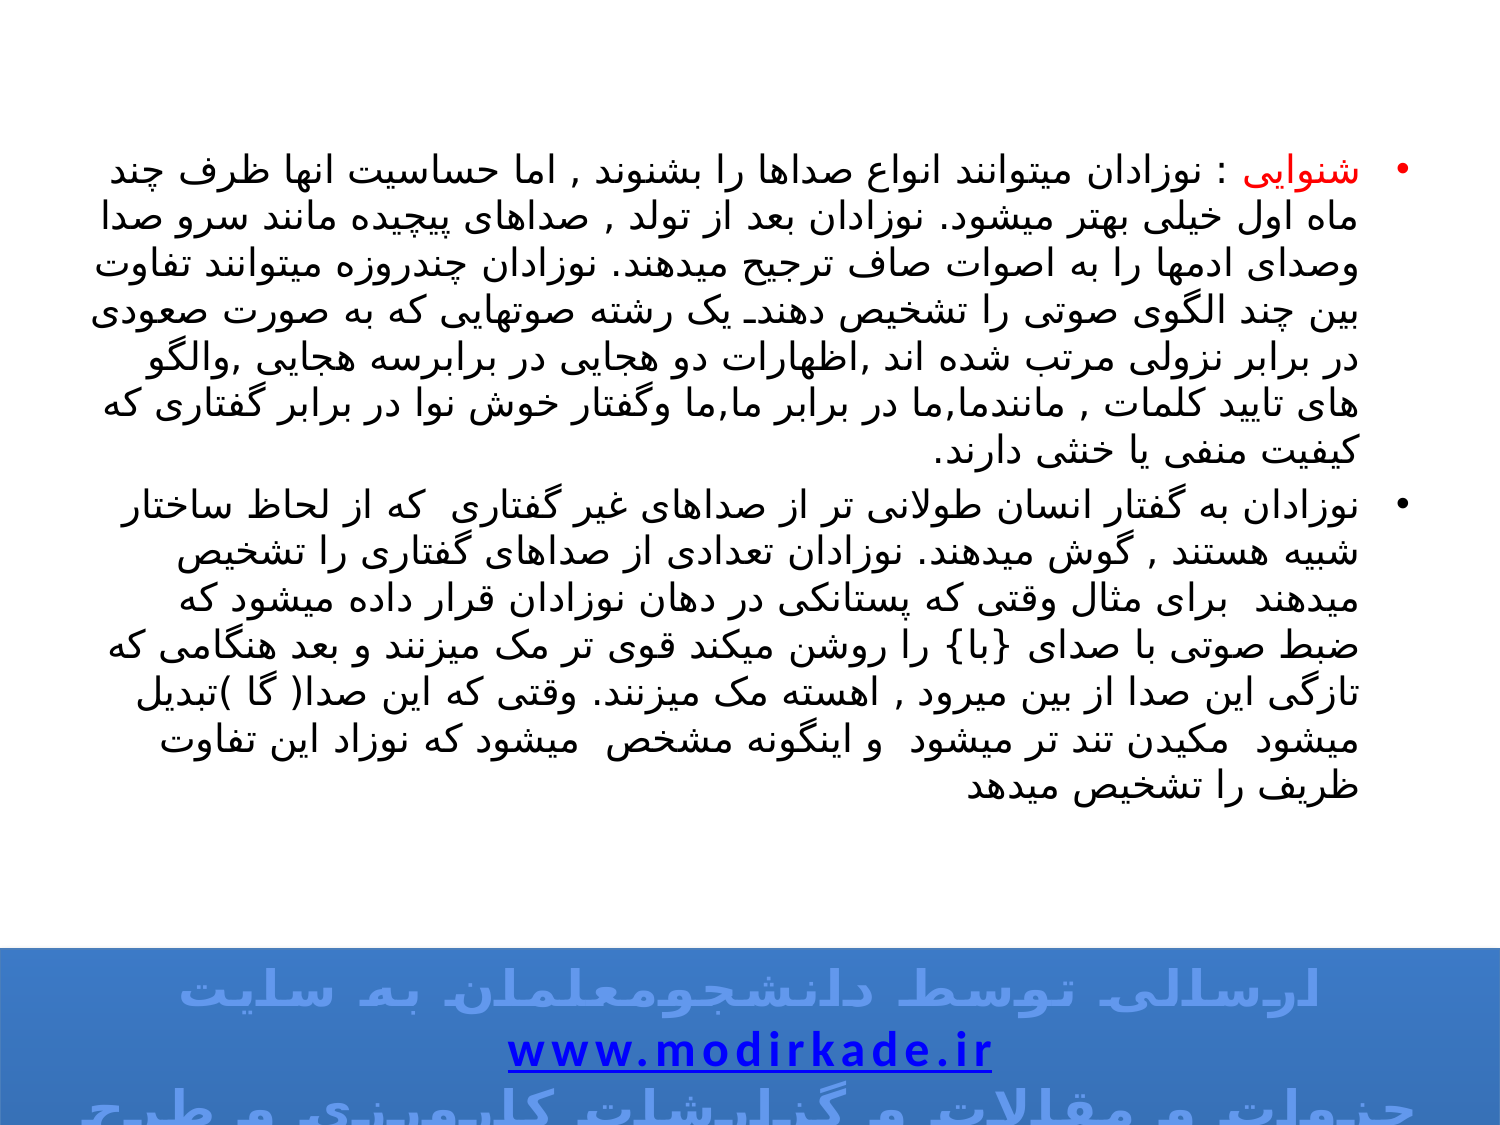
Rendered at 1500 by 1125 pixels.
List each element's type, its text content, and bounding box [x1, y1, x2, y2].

text_box ارسالی توسط دانشجومعلمان به سایت www.modirkade.ir جزوات و مقالات و گزارشات کارورزی و طرح درس های تان به اسم خودتان برای استفاده رایگان همه دانشجومعلمان در سایت قرار خواهد گرفت.... موفق و سربلند باشید... [0, 948, 1500, 1125]
list شنوایی : نوزادان میتوانند انواع صداها را بشنوند , اما حساسیت انها ظرف چند ماه اول خیلی بهتر میشود. نوزادان بعد از تولد , صداهای پیچیده مانند سرو صدا وصدای ادمها را به اصوات صاف ترجیح میدهند. نوزادان چندروزه میتوانند تفاوت بین چند الگوی صوتی را تشخیص دهندـ یک رشته صوتهایی که به صورت صعودی در برابر نزولی مرتب شده اند ,اظهارات دو هجایی در برابرسه هجایی ,والگو های تایید کلمات , مانندما,ما در برابر ما,ما وگفتار خوش نوا در برابر گفتاری که کیفیت منفی یا خنثی دارند. نوزادان به گفتار انسان طولانی تر از صداهای غیر گفتاری که از لحاظ ساختار شبیه هستند , گوش میدهند. نوزادان تعدادی از صداهای گفتاری را تشخیص میدهند برای مثال وقتی که پستانکی در دهان نوزادان قرار داده میشود که ضبط صوتی با صدای {با} را روشن میکند قوی تر مک میزنند و بعد هنگامی که تازگی این صدا از بین میرود , اهسته مک میزنند. وقتی که این صدا( گا )تبدیل میشود مکیدن تند تر میشود و اینگونه مشخص میشود که نوزاد این تفاوت ظریف را تشخیص میدهد [70, 82, 1421, 825]
